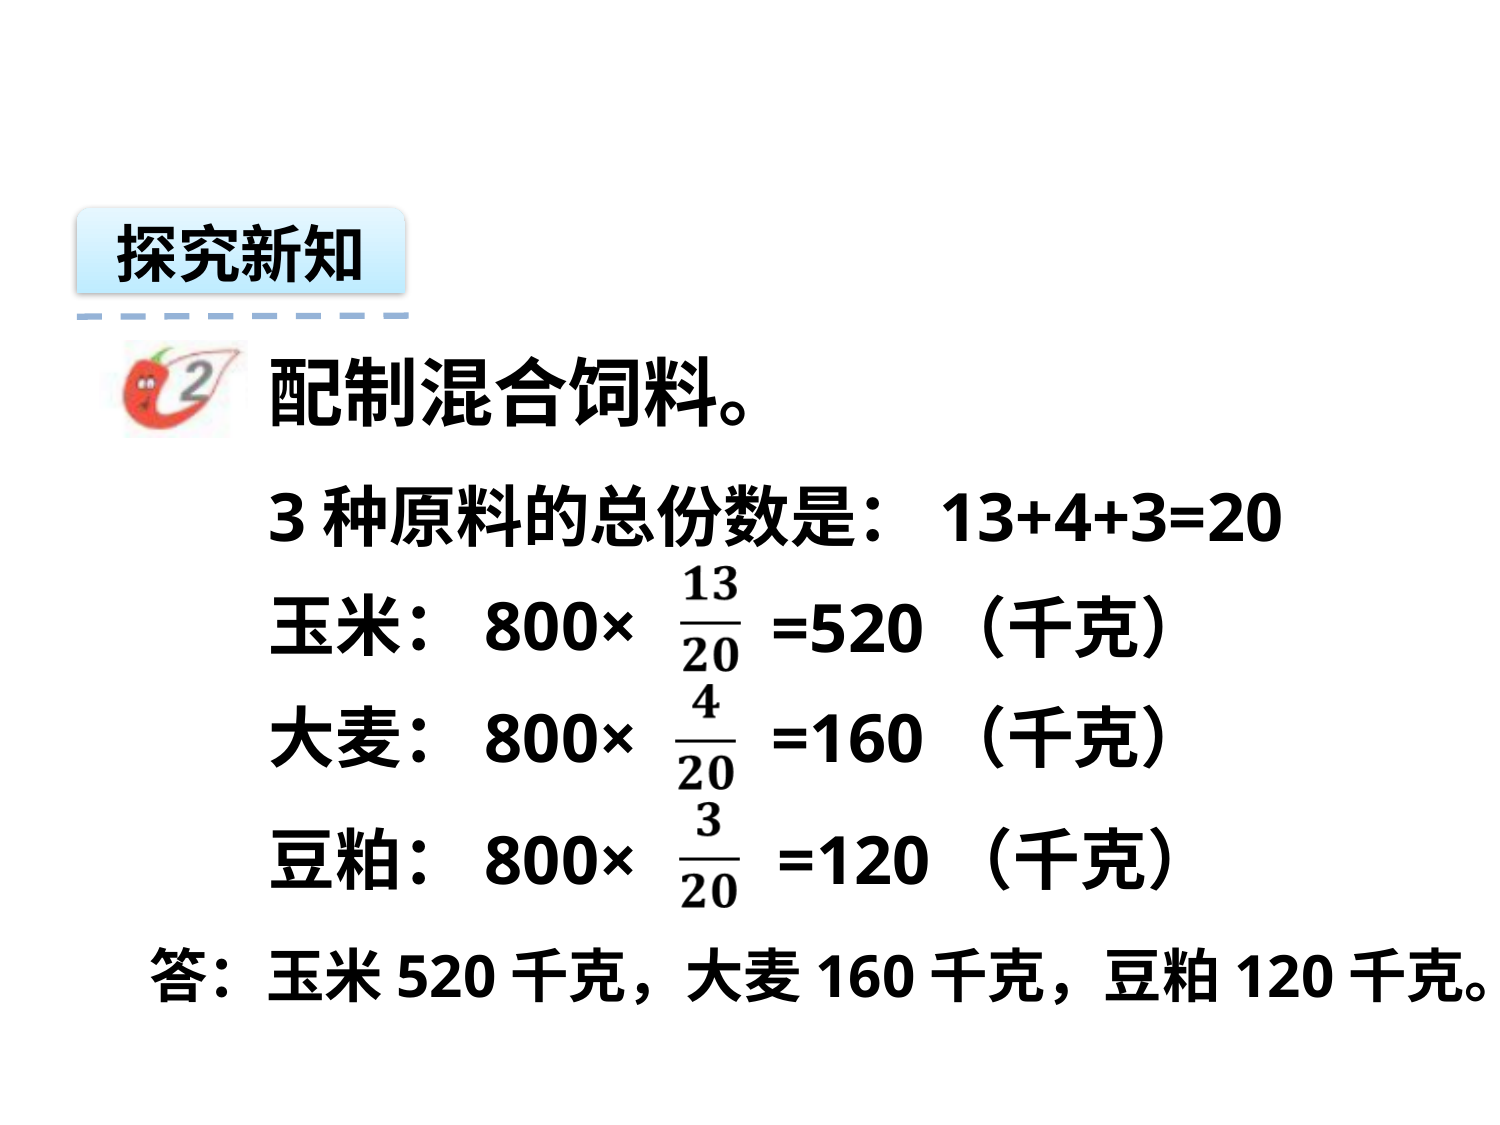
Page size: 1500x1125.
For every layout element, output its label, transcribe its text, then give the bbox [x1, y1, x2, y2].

text_box 探究新知 [76, 207, 406, 294]
text_box =160（千克） [756, 688, 1500, 783]
text_box =120（千克） [763, 810, 1500, 906]
text_box 大麦：800× [253, 688, 655, 783]
picture [99, 340, 248, 438]
text_box [655, 669, 758, 799]
text_box 配制混合饲料。 [253, 337, 1442, 443]
text_box 3种原料的总份数是：13+4+3=20 [253, 467, 1361, 563]
text_box =520（千克） [756, 578, 1500, 674]
text_box [658, 788, 761, 917]
text_box 豆粕：800× [253, 810, 658, 906]
text_box 答：玉米520千克，大麦160千克，豆粕120千克。 [134, 931, 1500, 1017]
text_box [659, 551, 762, 669]
text_box 玉米：800× [253, 576, 659, 672]
